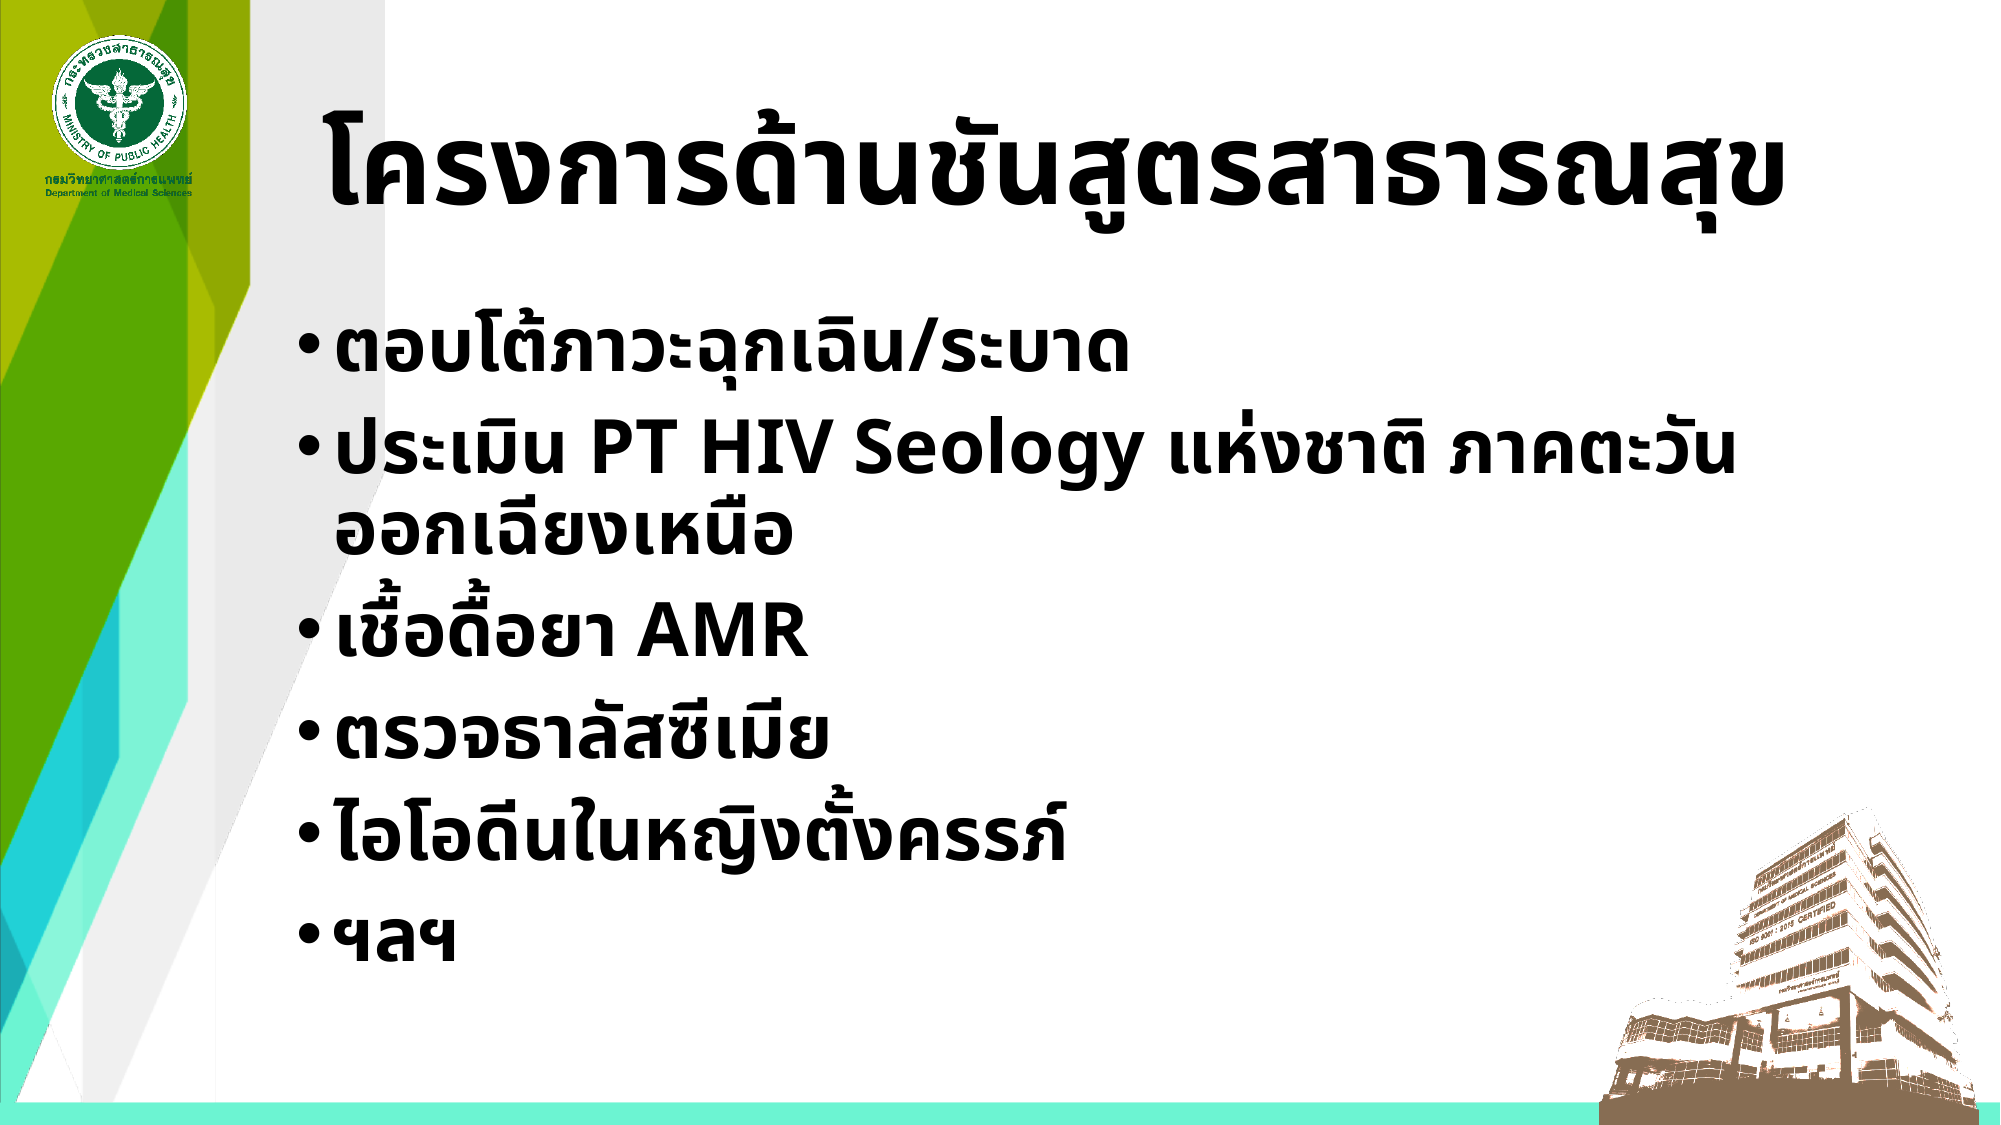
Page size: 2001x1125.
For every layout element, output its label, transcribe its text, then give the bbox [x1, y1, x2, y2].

picture [1599, 805, 1979, 1125]
picture [0, 1, 385, 1102]
title โครงการด้านชันสูตรสาธารณสุข [306, 59, 1863, 278]
list ตอบโต้ภาวะฉุกเฉิน/ระบาด ประเมิน PT HIV Seology แห่งชาติ ภาคตะวันออกเฉียงเหนือ เชื้อดื้อยา AMR ตรวจธาลัสซีเมีย ไอโอดีนในหญิงตั้งครรภ์ ฯลฯ [281, 299, 1863, 1014]
